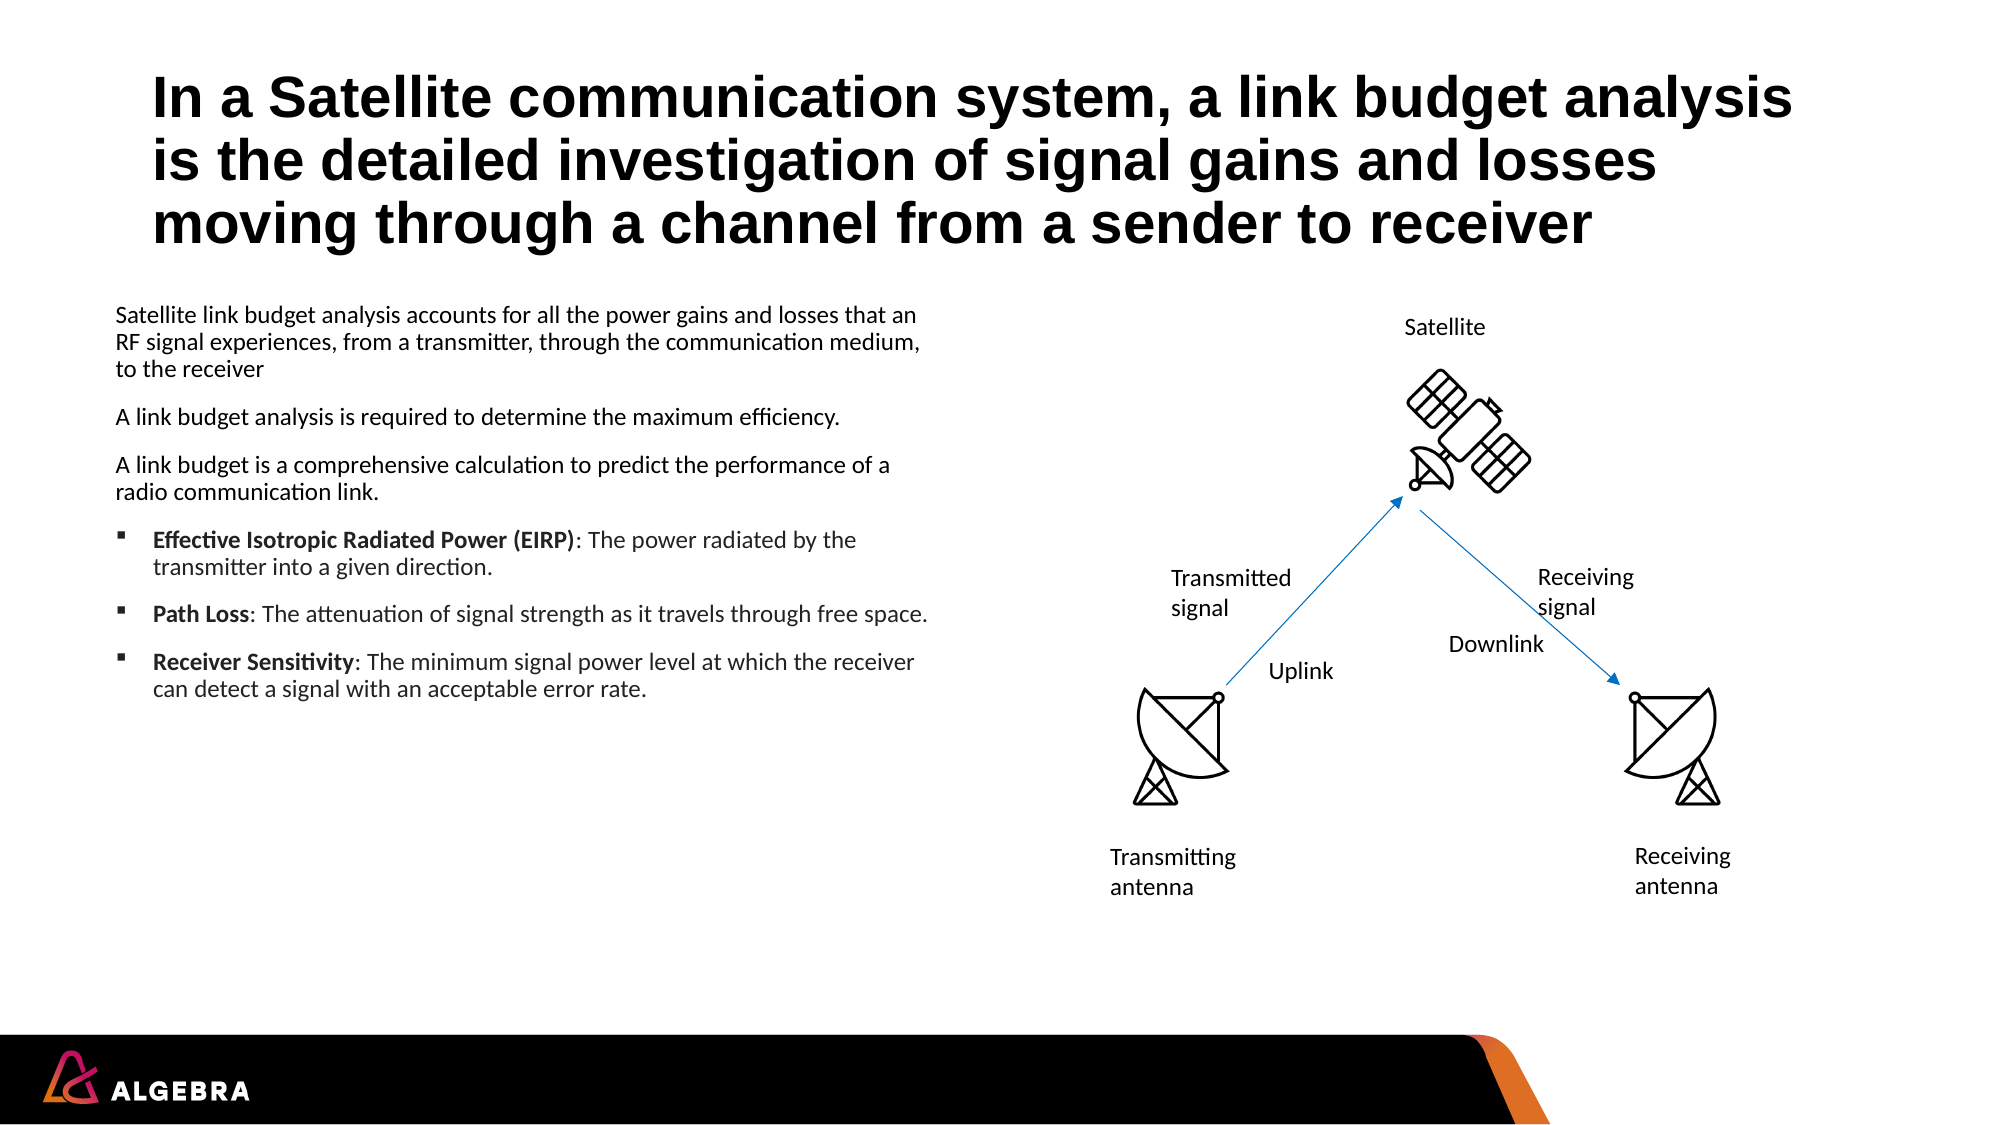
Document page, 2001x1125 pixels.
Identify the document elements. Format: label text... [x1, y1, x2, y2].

text_box Satellite link budget analysis accounts for all the power gains and losses that an RF signal experiences, from a transmitter, through the communication medium, to the receiver A link budget analysis is required to determine the maximum efficiency. A link budget is a comprehensive calculation to predict the performance of a radio communication link. Effective Isotropic Radiated Power (EIRP): The power radiated by the transmitter into a given direction. Path Loss: The attenuation of signal strength as it travels through free space. Receiver Sensitivity: The minimum signal power level at which the receiver can detect a signal with an acceptable error rate. [100, 295, 945, 729]
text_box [1095, 302, 1764, 882]
picture [0, 1034, 1733, 1125]
title In a Satellite communication system, a link budget analysis is the detailed investigation of signal gains and losses moving through a channel from a sender to receiver [137, 59, 1863, 278]
